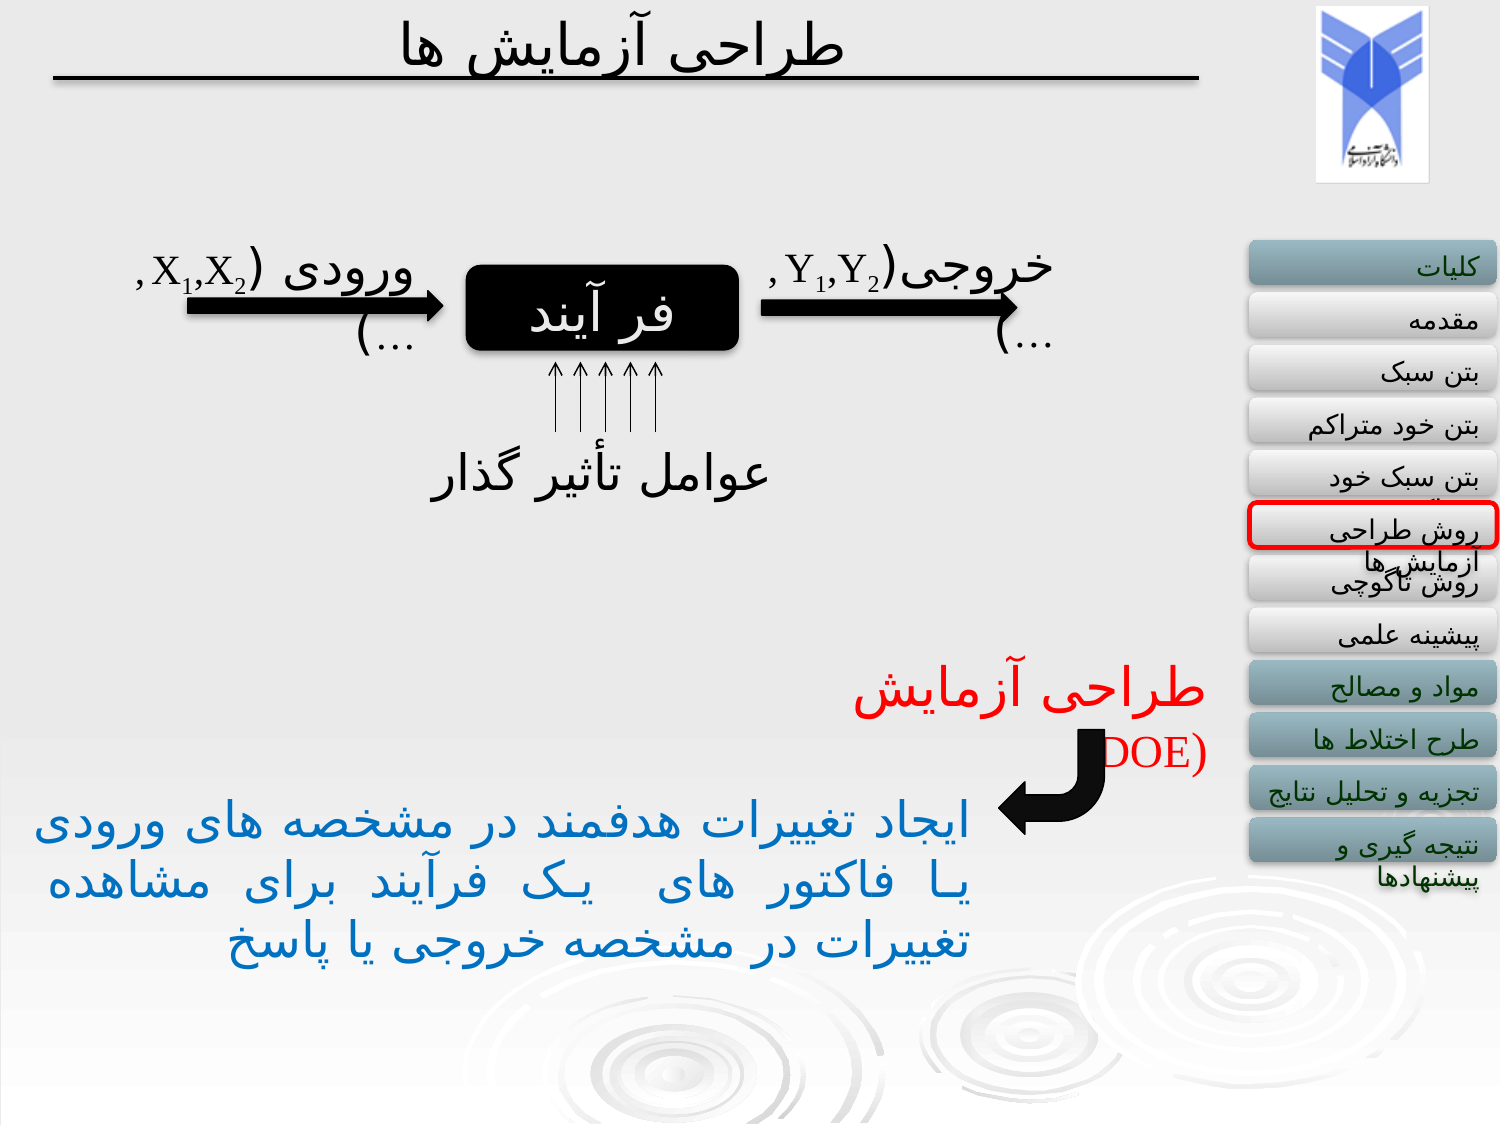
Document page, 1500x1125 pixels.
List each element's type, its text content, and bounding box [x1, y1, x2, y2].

text_box ایجاد تغییرات هدفمند در مشخصه های ورودی یا فاکتور های یک فرآیند برای مشاهده تغییرات در مشخصه خروجی یا پاسخ [17, 779, 987, 975]
text_box فر آیند [465, 264, 715, 351]
text_box [432, 293, 444, 318]
text_box طرح اختلاط ها [1249, 712, 1497, 758]
text_box ورودی (X1,X2 ,…) [88, 226, 432, 367]
text_box کلیات [1249, 239, 1497, 285]
text_box پیشینه علمی [1249, 607, 1497, 653]
picture [1316, 6, 1432, 185]
text_box عوامل تأثیر گذار [371, 433, 833, 509]
text_box نتیجه گیری و پیشنهادها [1249, 817, 1497, 863]
text_box بتن سبک خود متراکم [1249, 449, 1497, 495]
subtitle طراحی آزمایش ها [0, 0, 1246, 1125]
text_box خروجی(Y1,Y2 ,…) [715, 224, 1070, 365]
text_box [998, 729, 1105, 835]
text_box طراحی آزمایش (DOE) [761, 645, 1223, 785]
text_box مواد و مصالح [1249, 659, 1497, 705]
text_box بتن خود متراکم [1249, 397, 1497, 443]
text_box مقدمه [1249, 292, 1497, 338]
text_box تجزیه و تحلیل نتایج [1249, 764, 1497, 810]
text_box بتن سبک [1249, 344, 1497, 390]
text_box روش تاگوچی [1249, 555, 1497, 600]
text_box روش طراحی آزمایش ها [1249, 502, 1497, 548]
